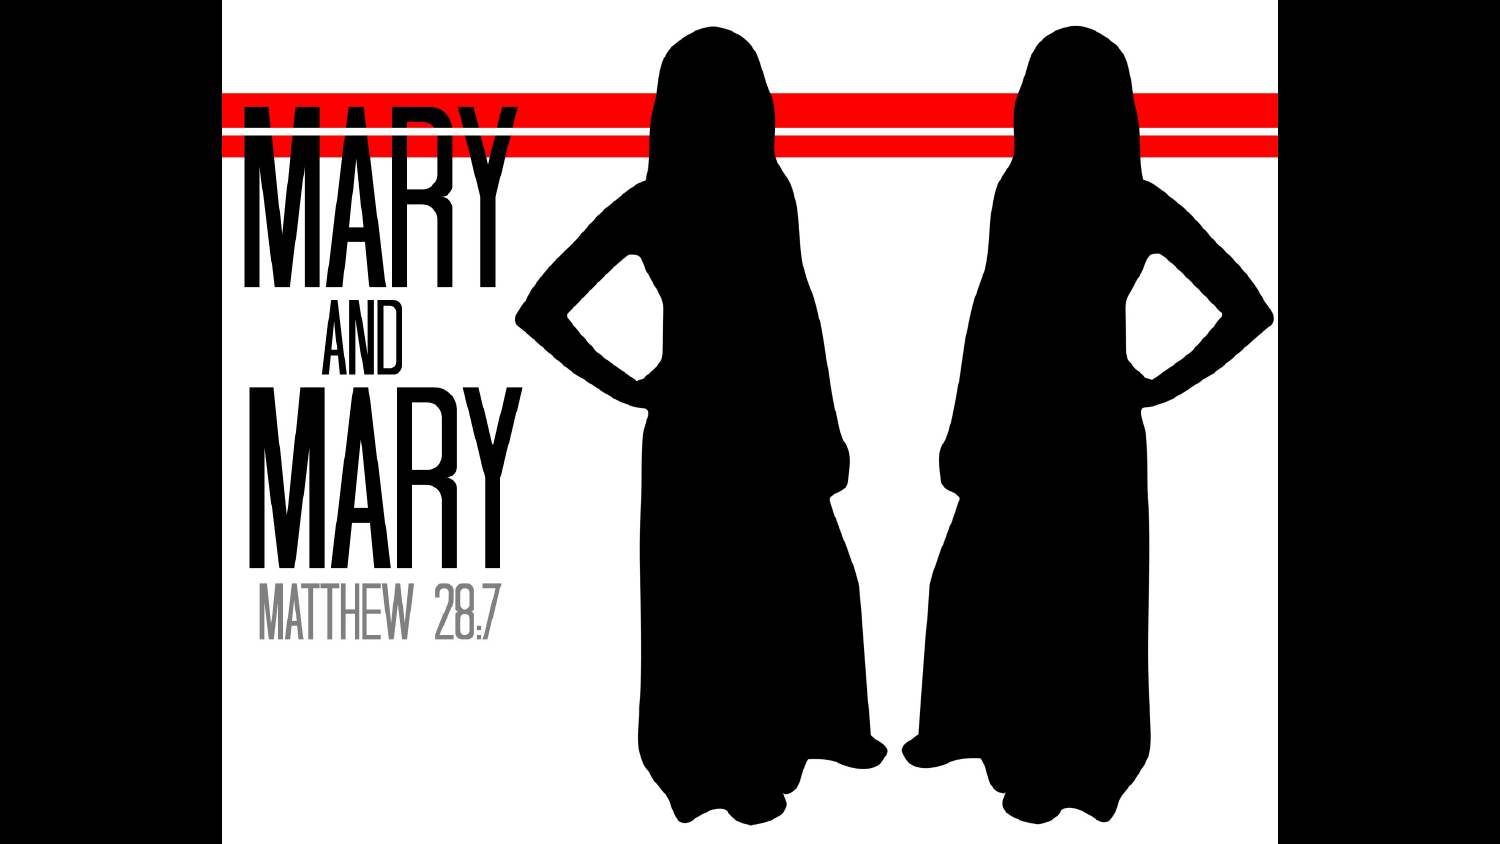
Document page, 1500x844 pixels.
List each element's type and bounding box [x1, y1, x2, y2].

picture [222, 0, 1278, 844]
